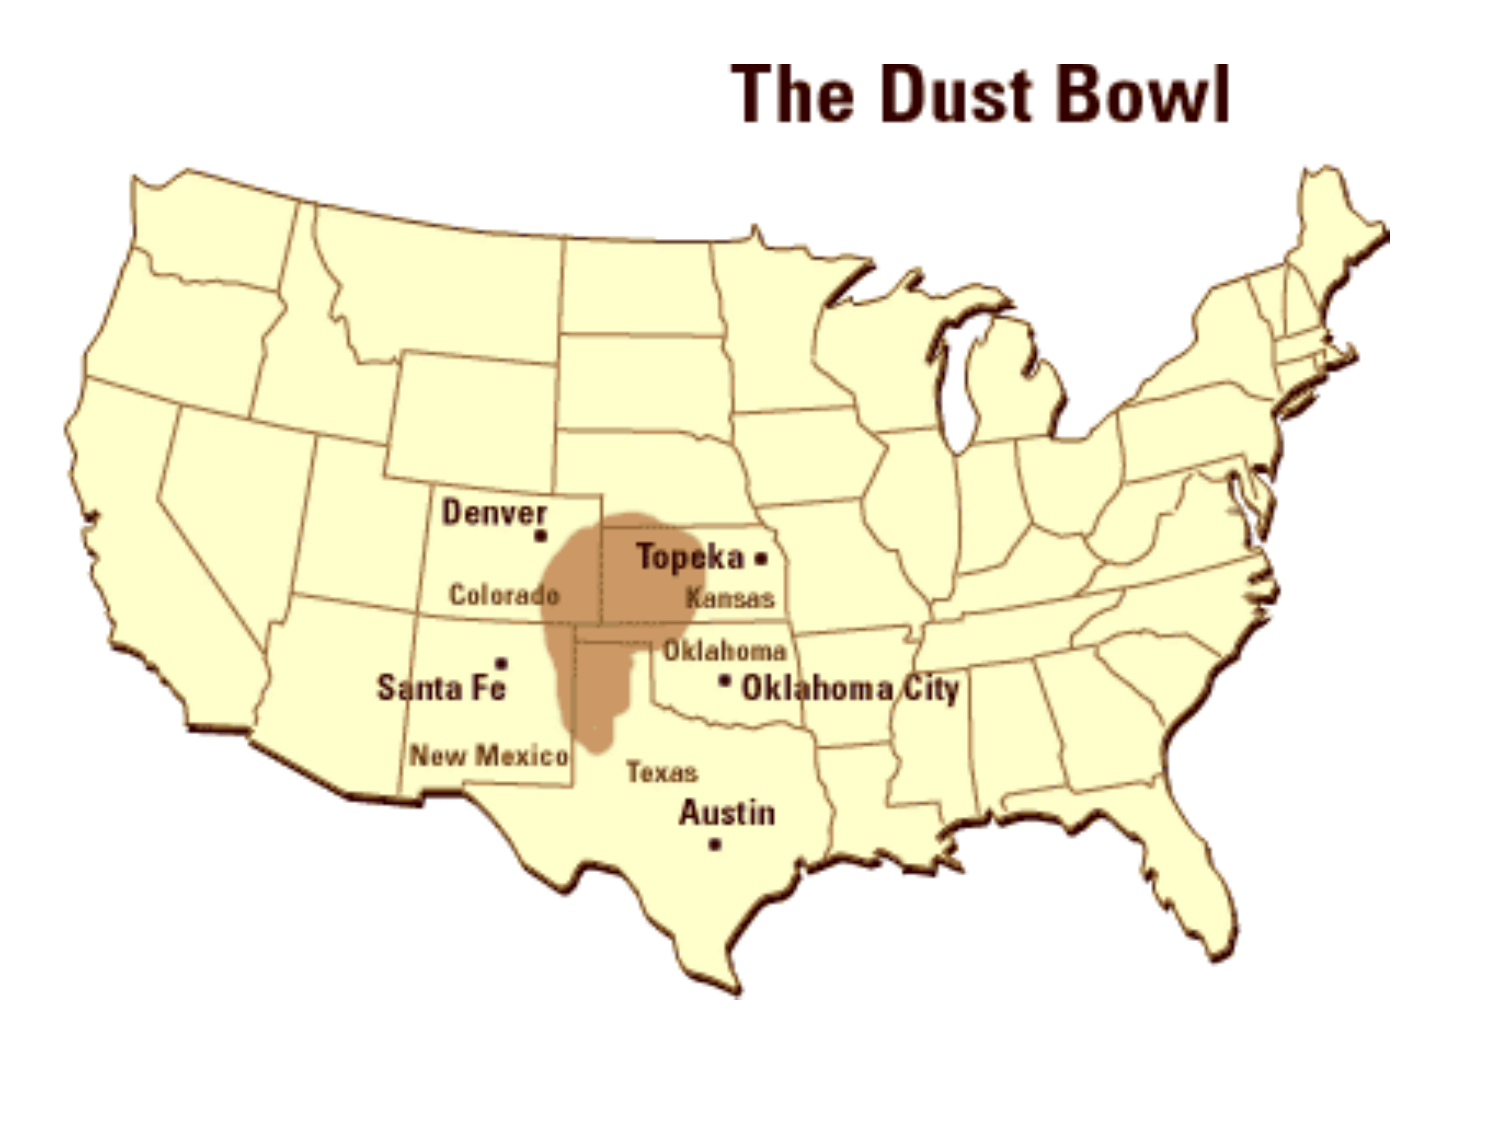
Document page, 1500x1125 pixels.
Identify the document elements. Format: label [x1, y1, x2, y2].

picture [62, 63, 1390, 1001]
